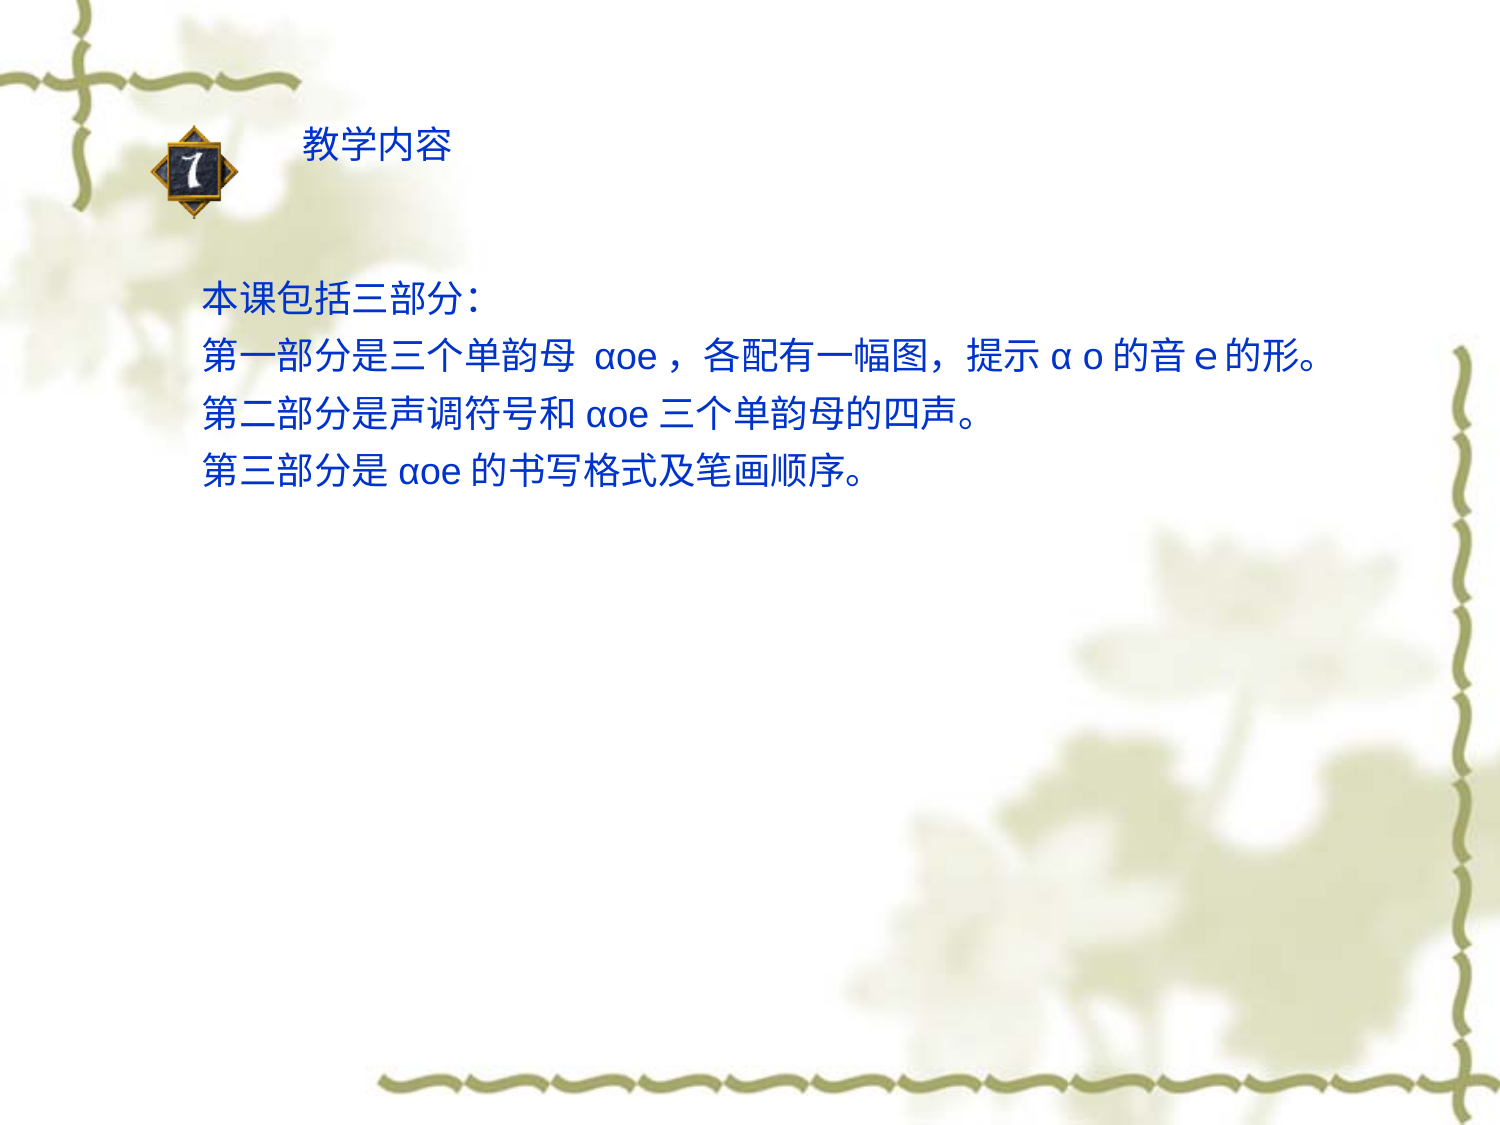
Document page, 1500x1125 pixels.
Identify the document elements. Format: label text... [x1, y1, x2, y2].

picture [0, 0, 1500, 1125]
text_box 本课包括三部分： 第一部分是三个单韵母 αoe，各配有一幅图，提示α o的音ｅ的形。 第二部分是声调符号和αoe三个单韵母的四声。 第三部分是αoe的书写格式及笔画顺序。 [112, 267, 1390, 500]
text_box 教学内容 [159, 113, 597, 174]
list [147, 124, 242, 220]
